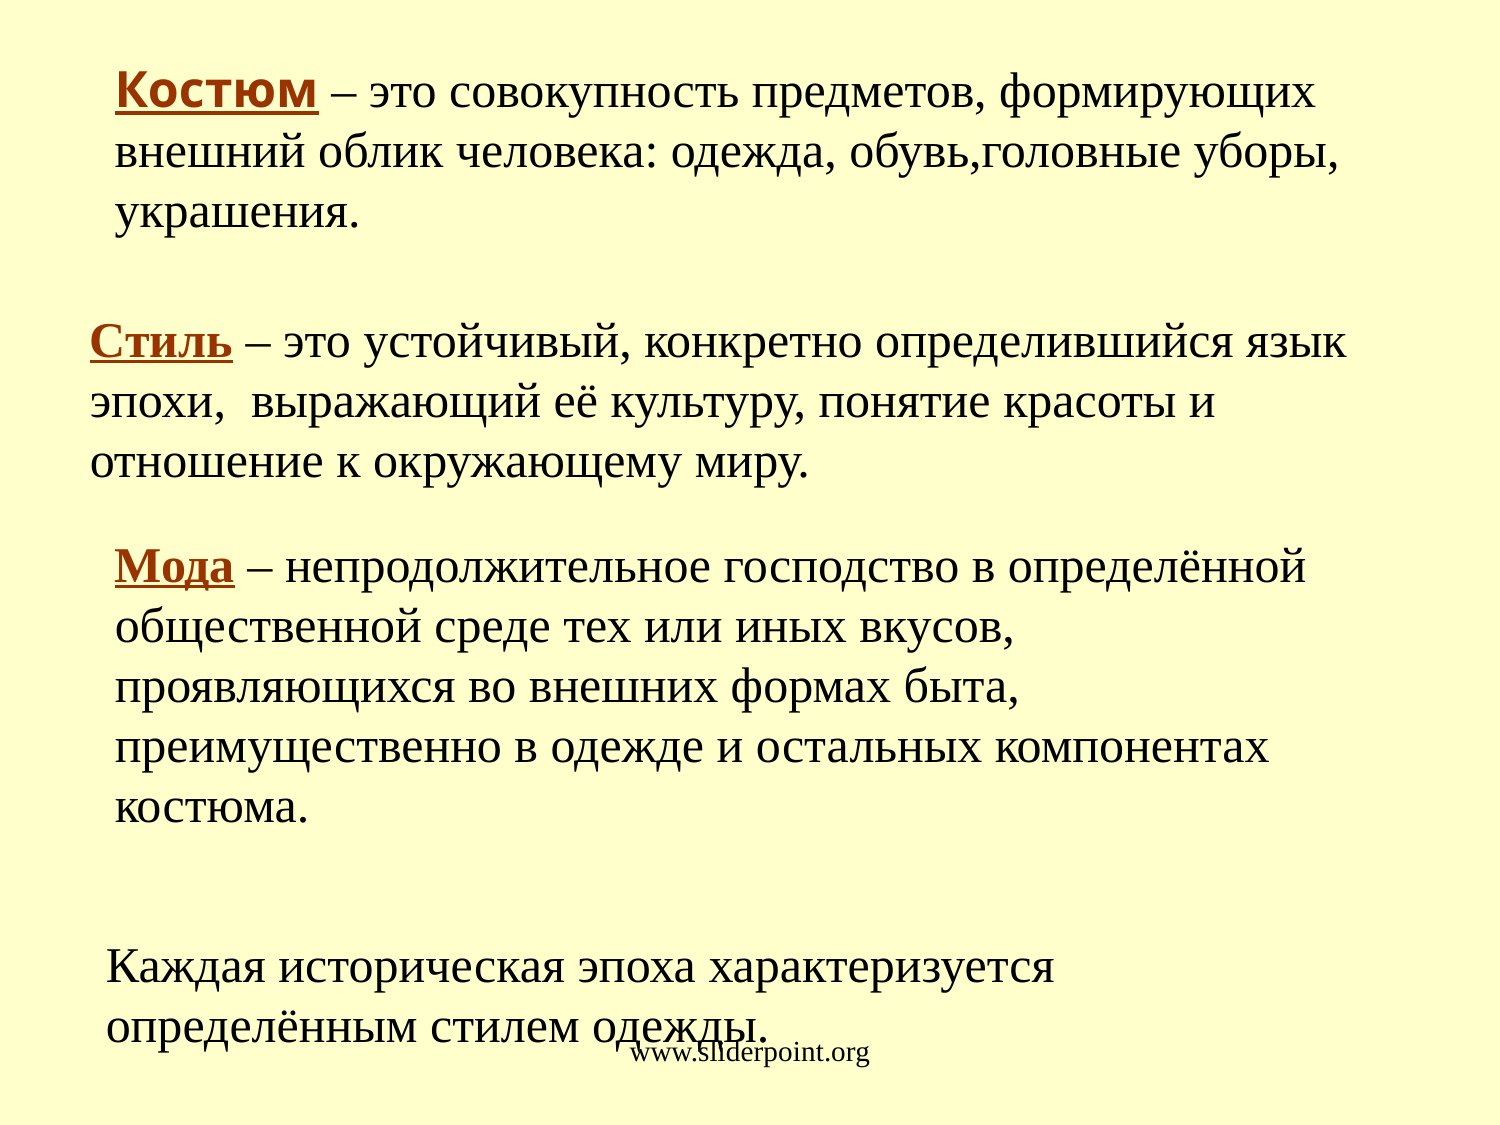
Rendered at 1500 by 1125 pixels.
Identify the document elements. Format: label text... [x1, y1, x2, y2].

footer www.sliderpoint.org [512, 1024, 988, 1101]
text_box Каждая историческая эпоха характеризуется определённым стилем одежды. [91, 924, 1338, 1060]
text_box Мода – непродолжительное господство в определённой общественной среде тех или иных вкусов, проявляющихся во внешних формах быта, преимущественно в одежде и остальных компонентах костюма. [99, 524, 1350, 840]
text_box Костюм – это совокупность предметов, формирующих внешний облик человека: одежда, обувь,головные уборы, украшения. [99, 49, 1388, 245]
text_box Стиль – это устойчивый, конкретно определившийся язык эпохи, выражающий её культуру, понятие красоты и отношение к окружающему миру. [75, 299, 1463, 495]
